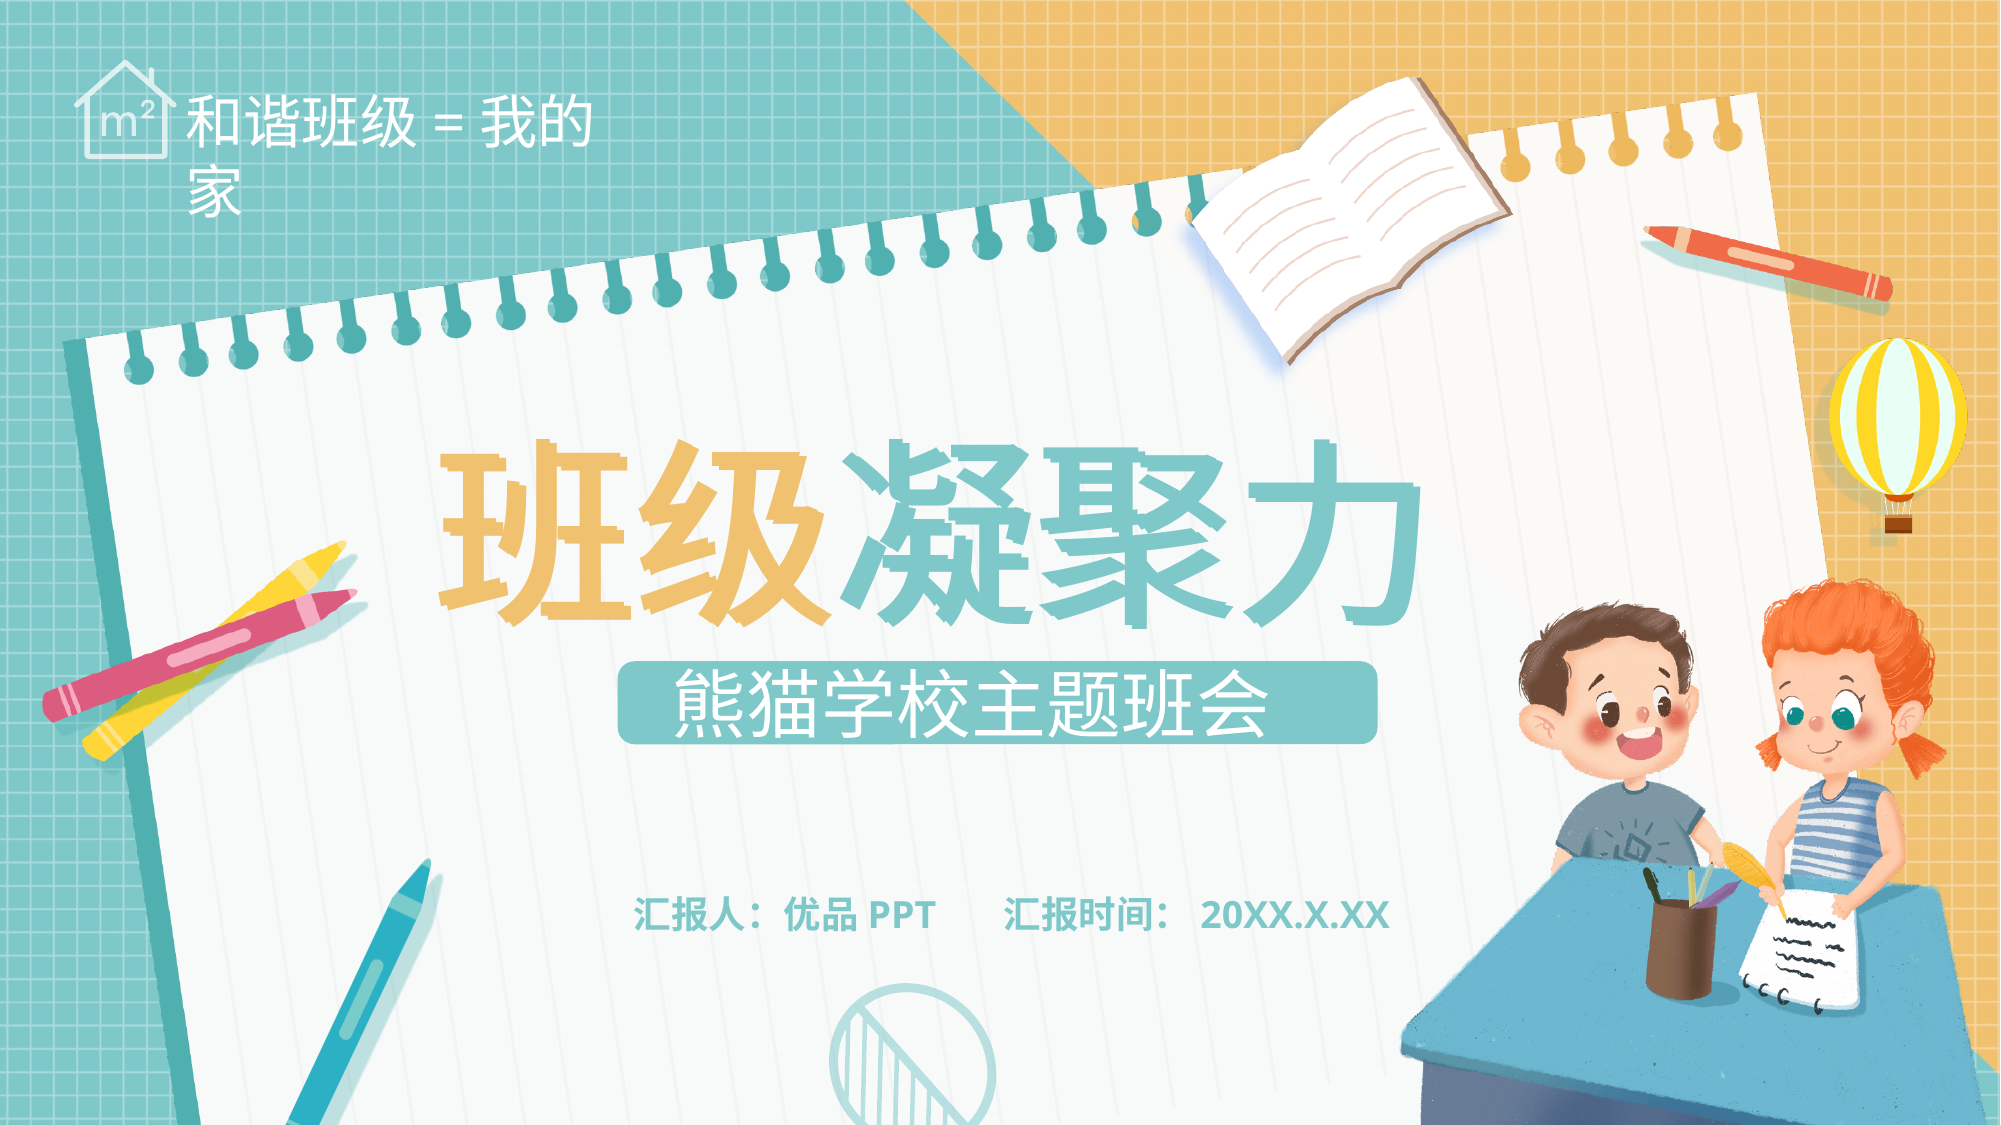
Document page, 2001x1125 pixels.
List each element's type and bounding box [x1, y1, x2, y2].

text_box [417, 400, 1583, 662]
picture [0, 0, 9, 1125]
text_box [9, 0, 2000, 1125]
